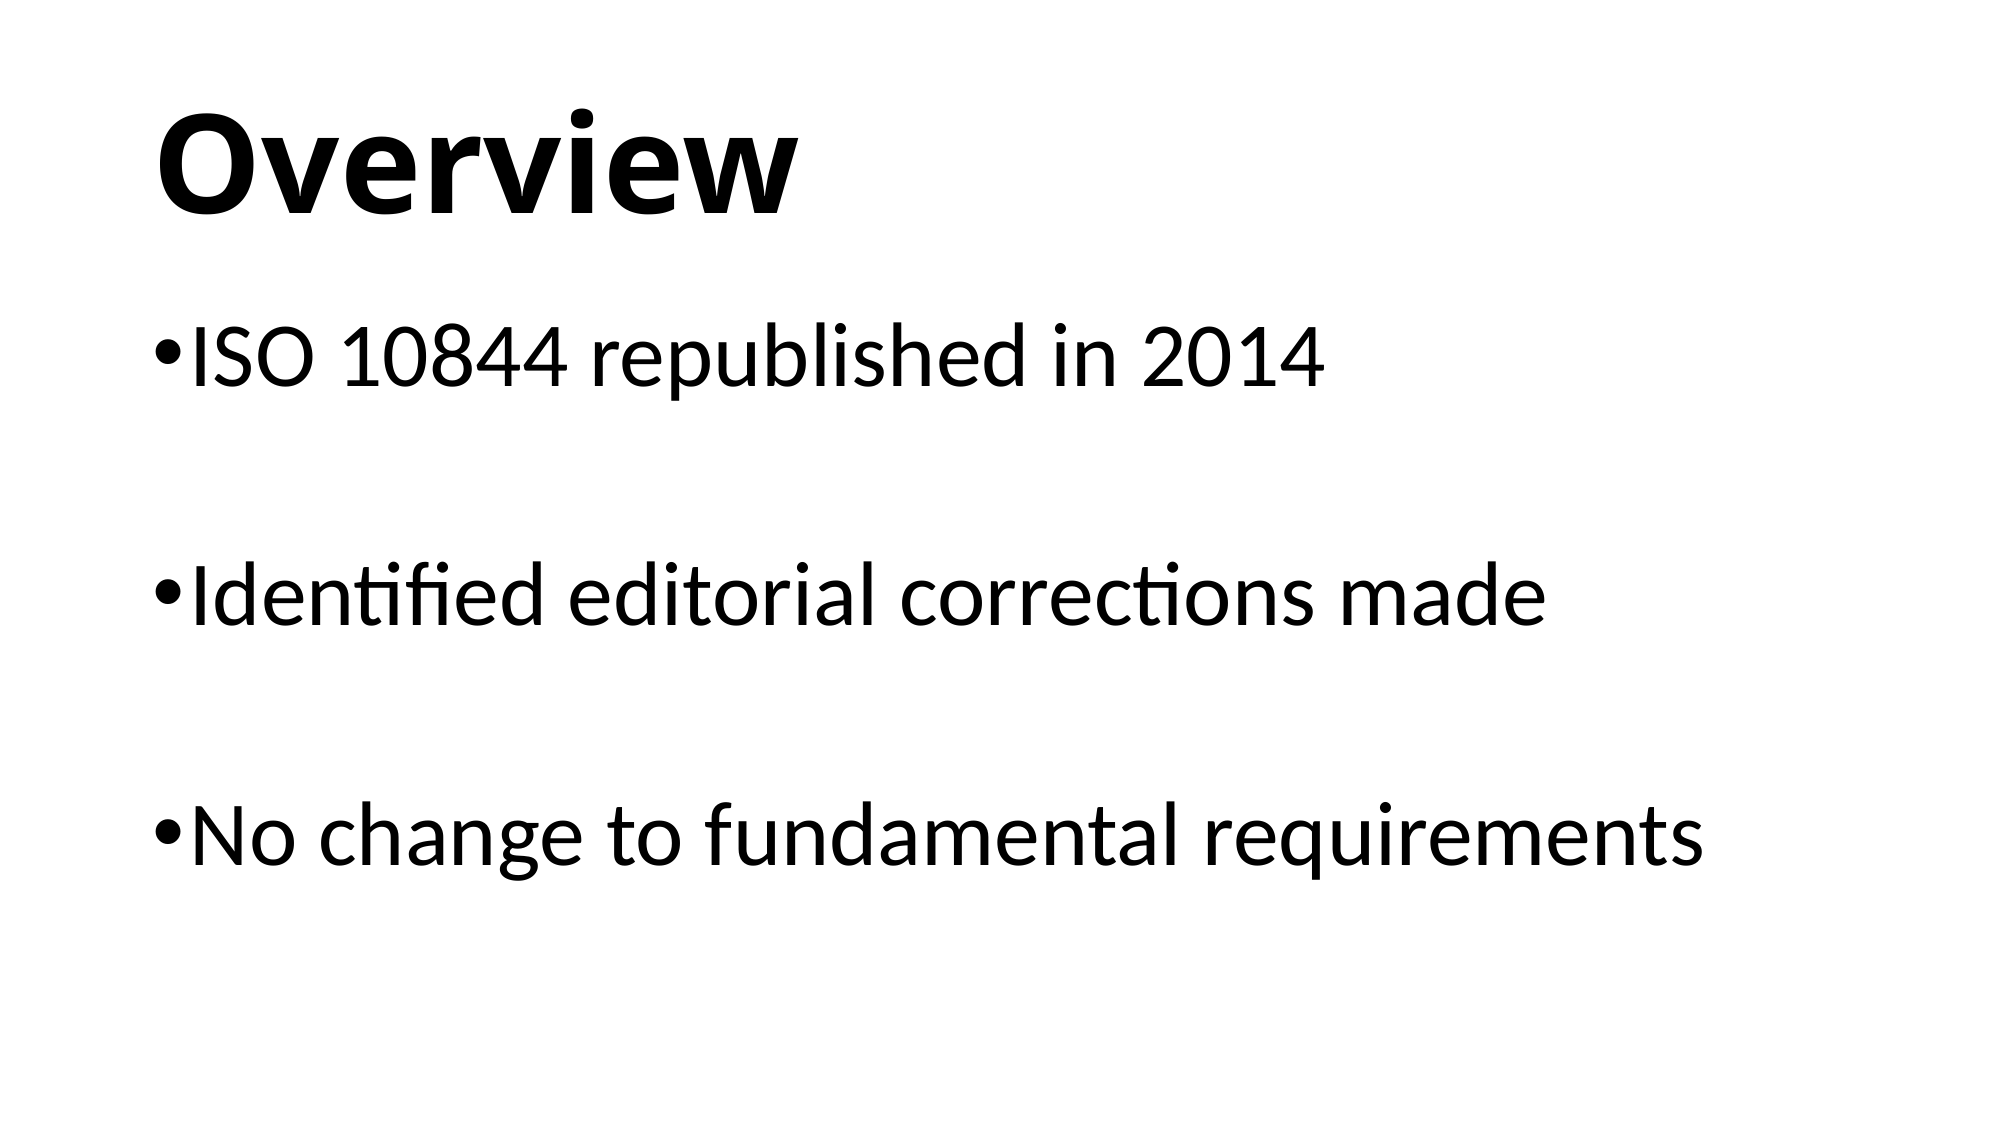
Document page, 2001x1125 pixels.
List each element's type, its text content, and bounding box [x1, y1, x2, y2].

title Overview [137, 59, 1863, 278]
list ISO 10844 republished in 2014 Identified editorial corrections made No change to fundamental requirements [137, 299, 1863, 1014]
